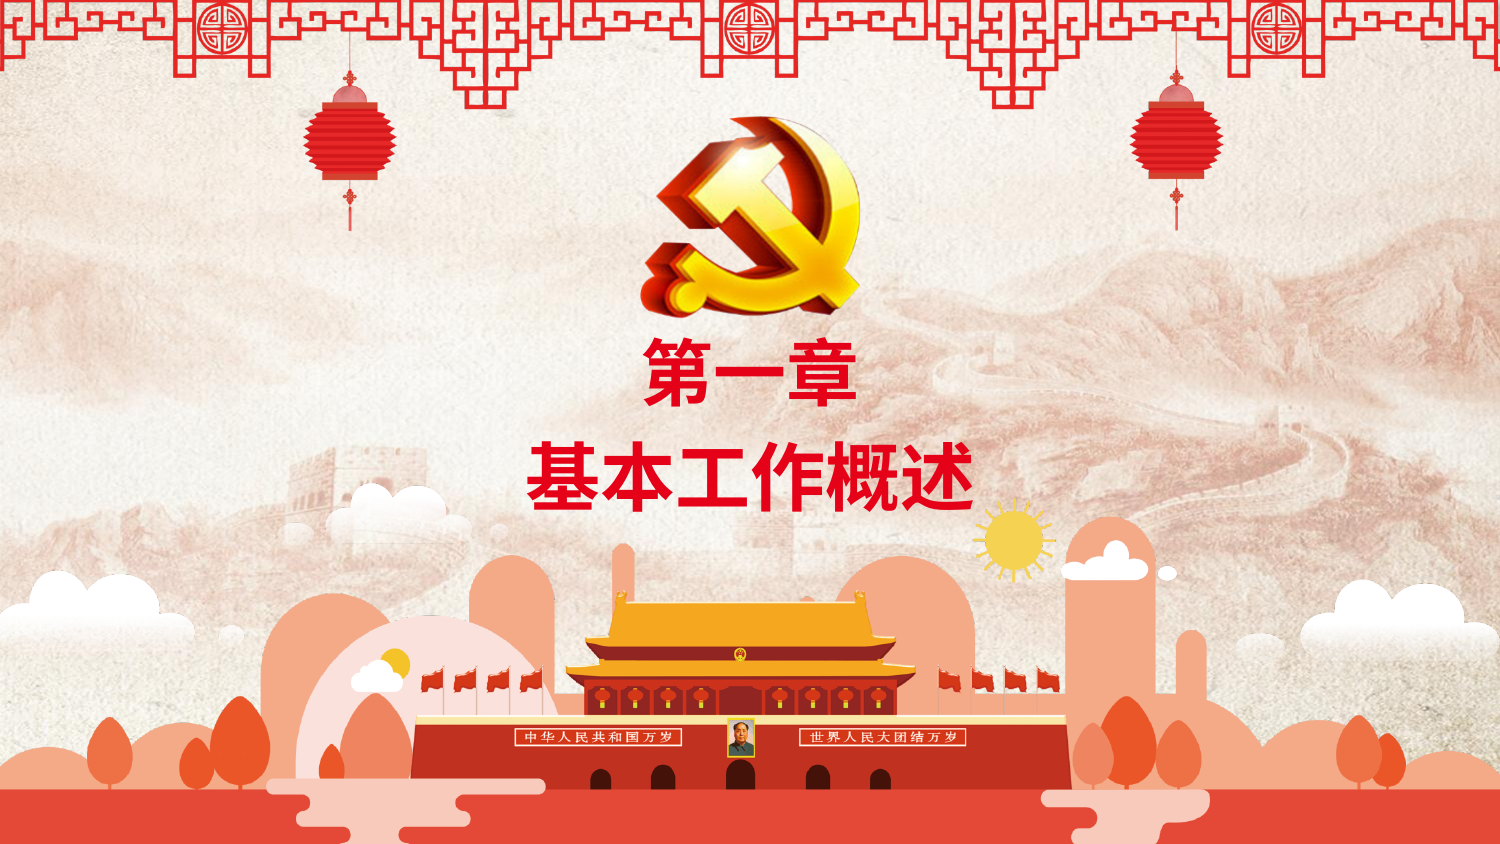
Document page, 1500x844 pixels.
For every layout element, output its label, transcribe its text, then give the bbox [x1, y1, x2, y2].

text_box 基本工作概述 [447, 400, 1053, 406]
text_box 第一章 [490, 298, 1010, 400]
picture [0, 0, 1500, 844]
